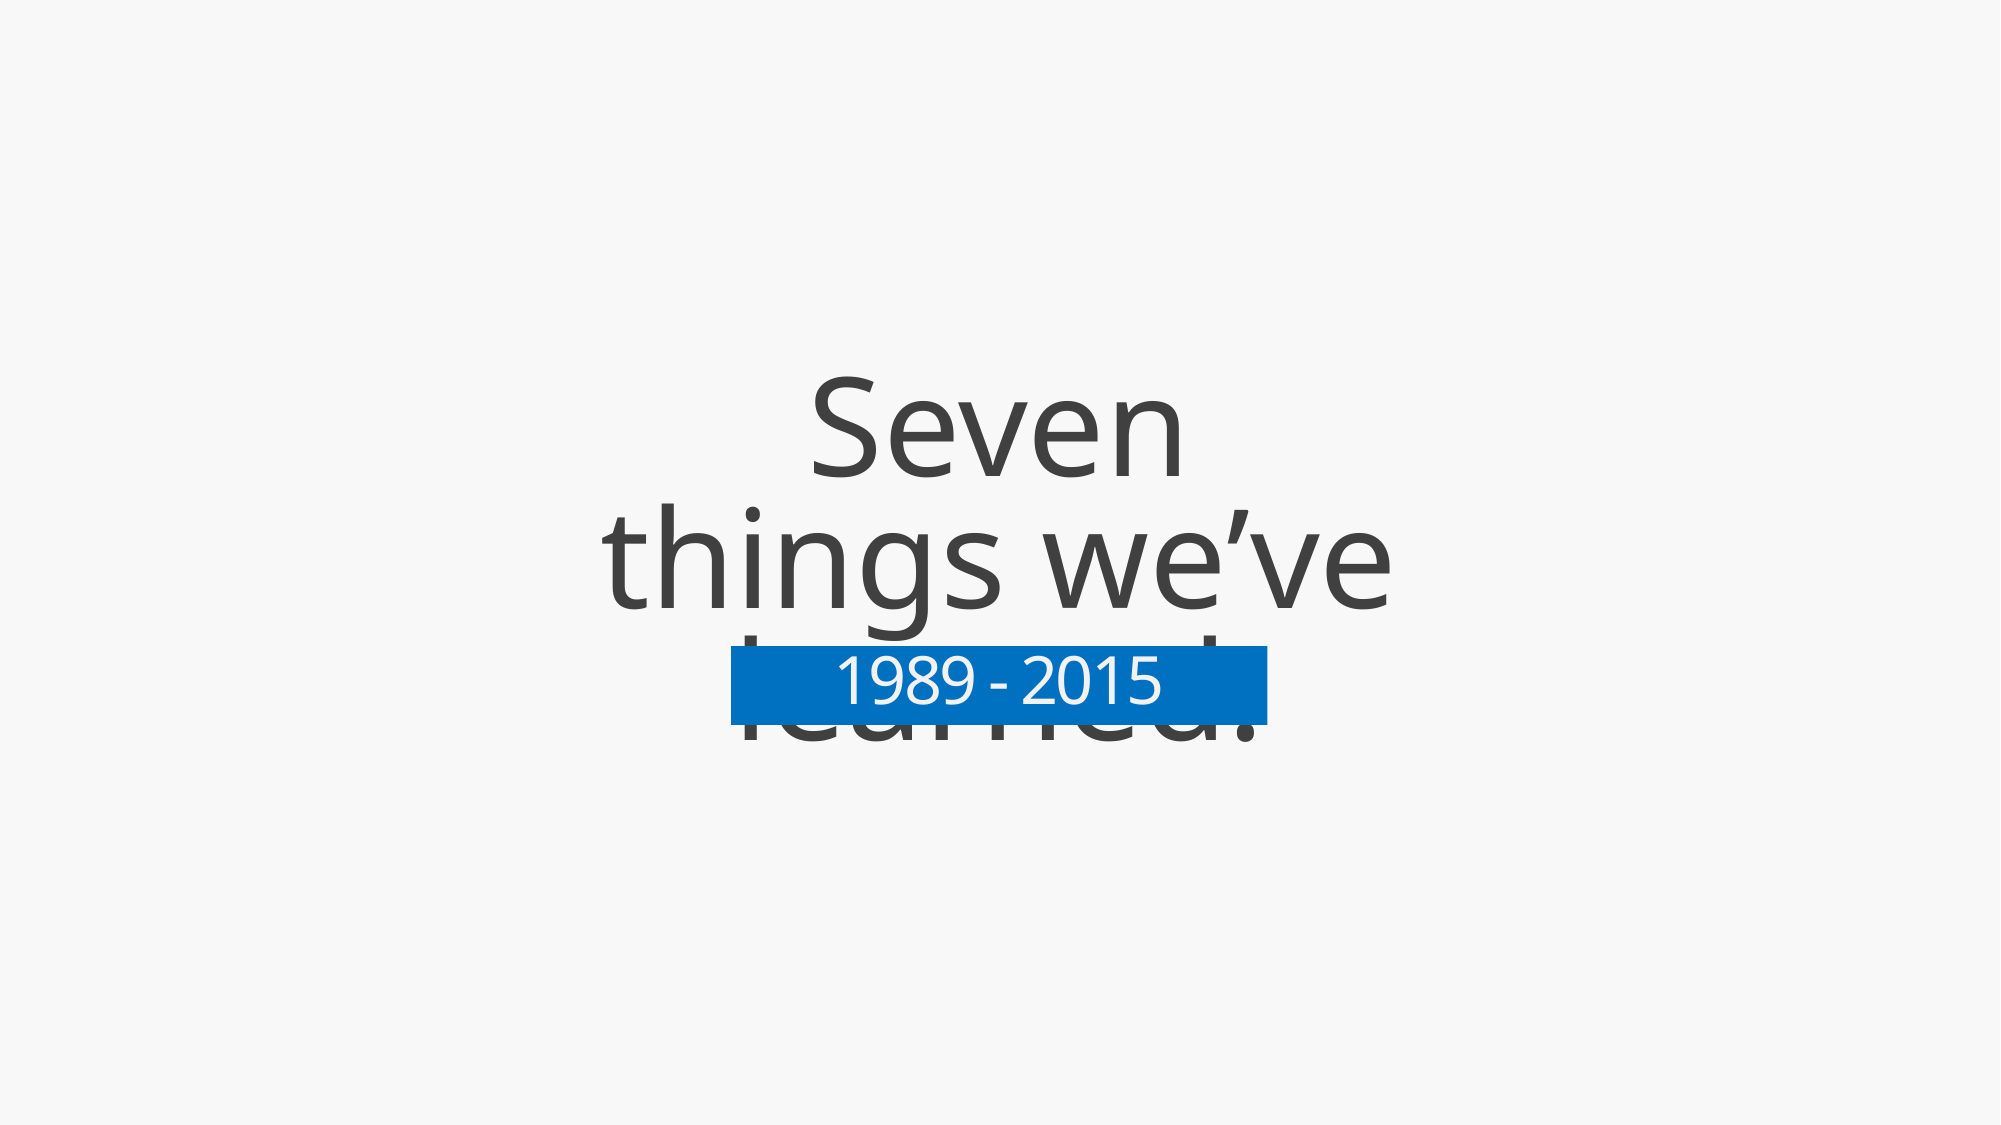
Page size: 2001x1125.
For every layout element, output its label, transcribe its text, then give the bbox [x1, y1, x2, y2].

text_box Seven things we’ve learned. [576, 363, 1423, 774]
text_box 1989 - 2015 [731, 646, 1268, 725]
